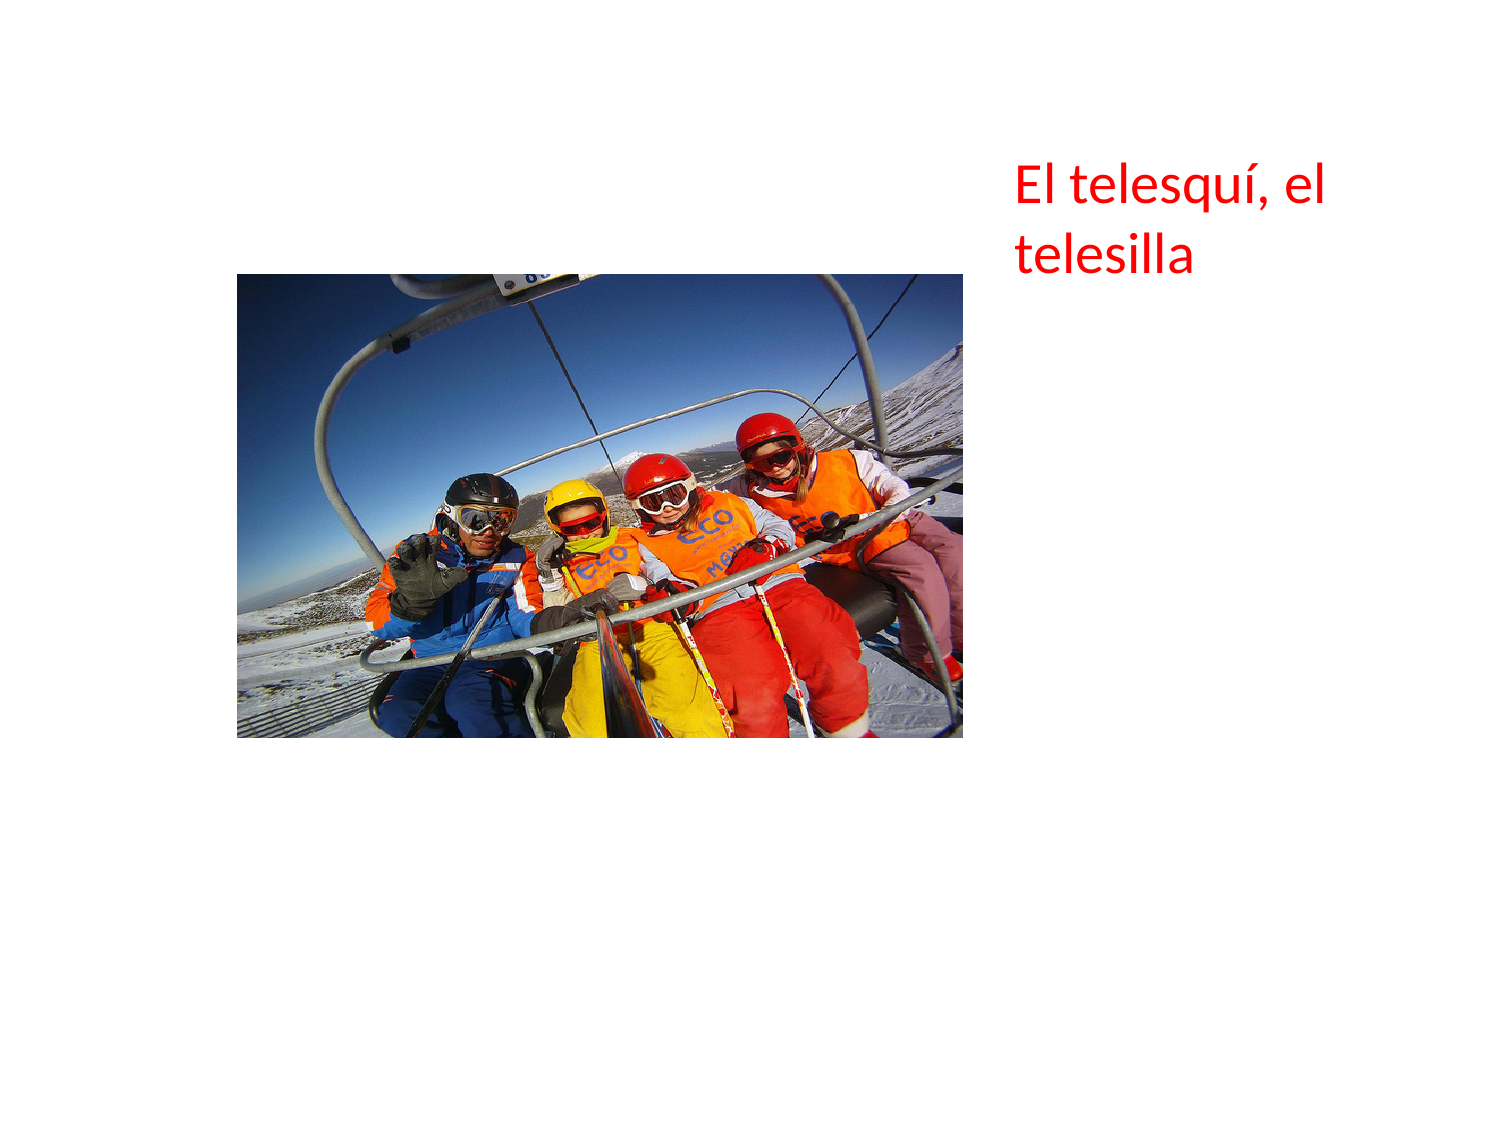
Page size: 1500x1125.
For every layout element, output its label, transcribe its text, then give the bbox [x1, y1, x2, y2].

text_box El telesquí, el telesilla [999, 137, 1375, 293]
picture [237, 274, 963, 738]
